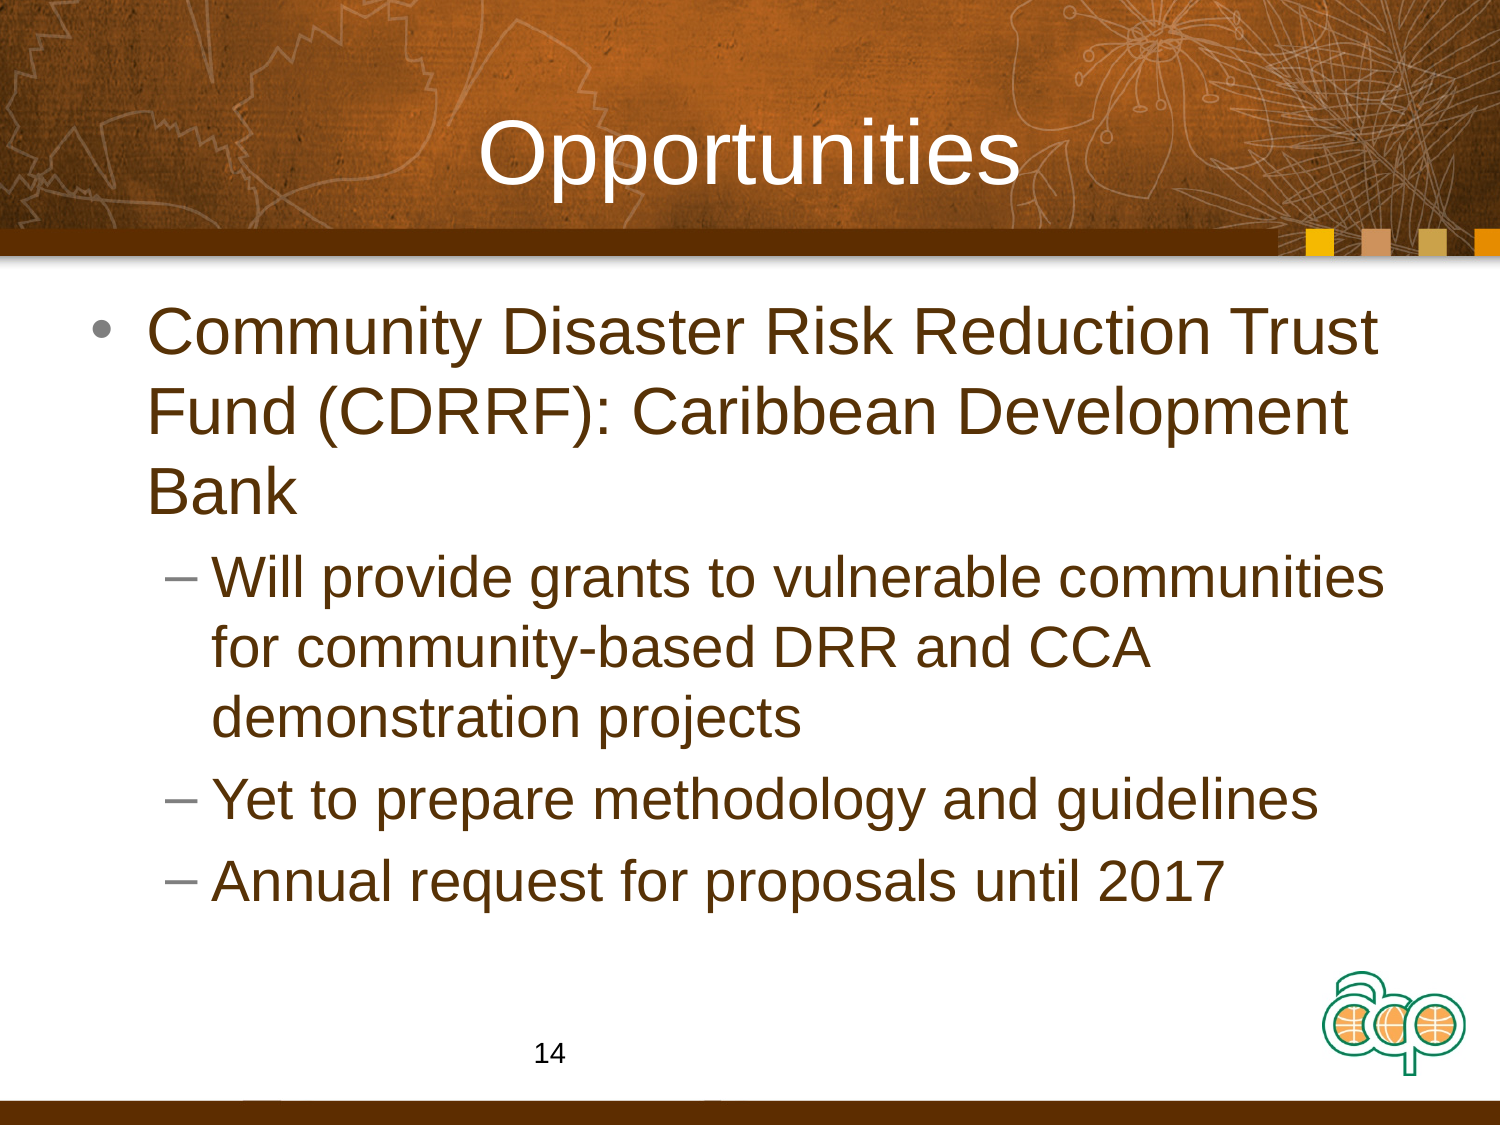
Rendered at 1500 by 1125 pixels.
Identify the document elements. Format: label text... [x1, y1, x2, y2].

title Opportunities [74, 62, 1426, 234]
slide_number 14 [518, 1027, 869, 1071]
list Community Disaster Risk Reduction Trust Fund (CDRRF): Caribbean Development Bank Will provide grants to vulnerable communities for community-based DRR and CCA demonstration projects Yet to prepare methodology and guidelines Annual request for proposals until 2017 [74, 280, 1426, 936]
picture [0, 0, 1500, 1125]
